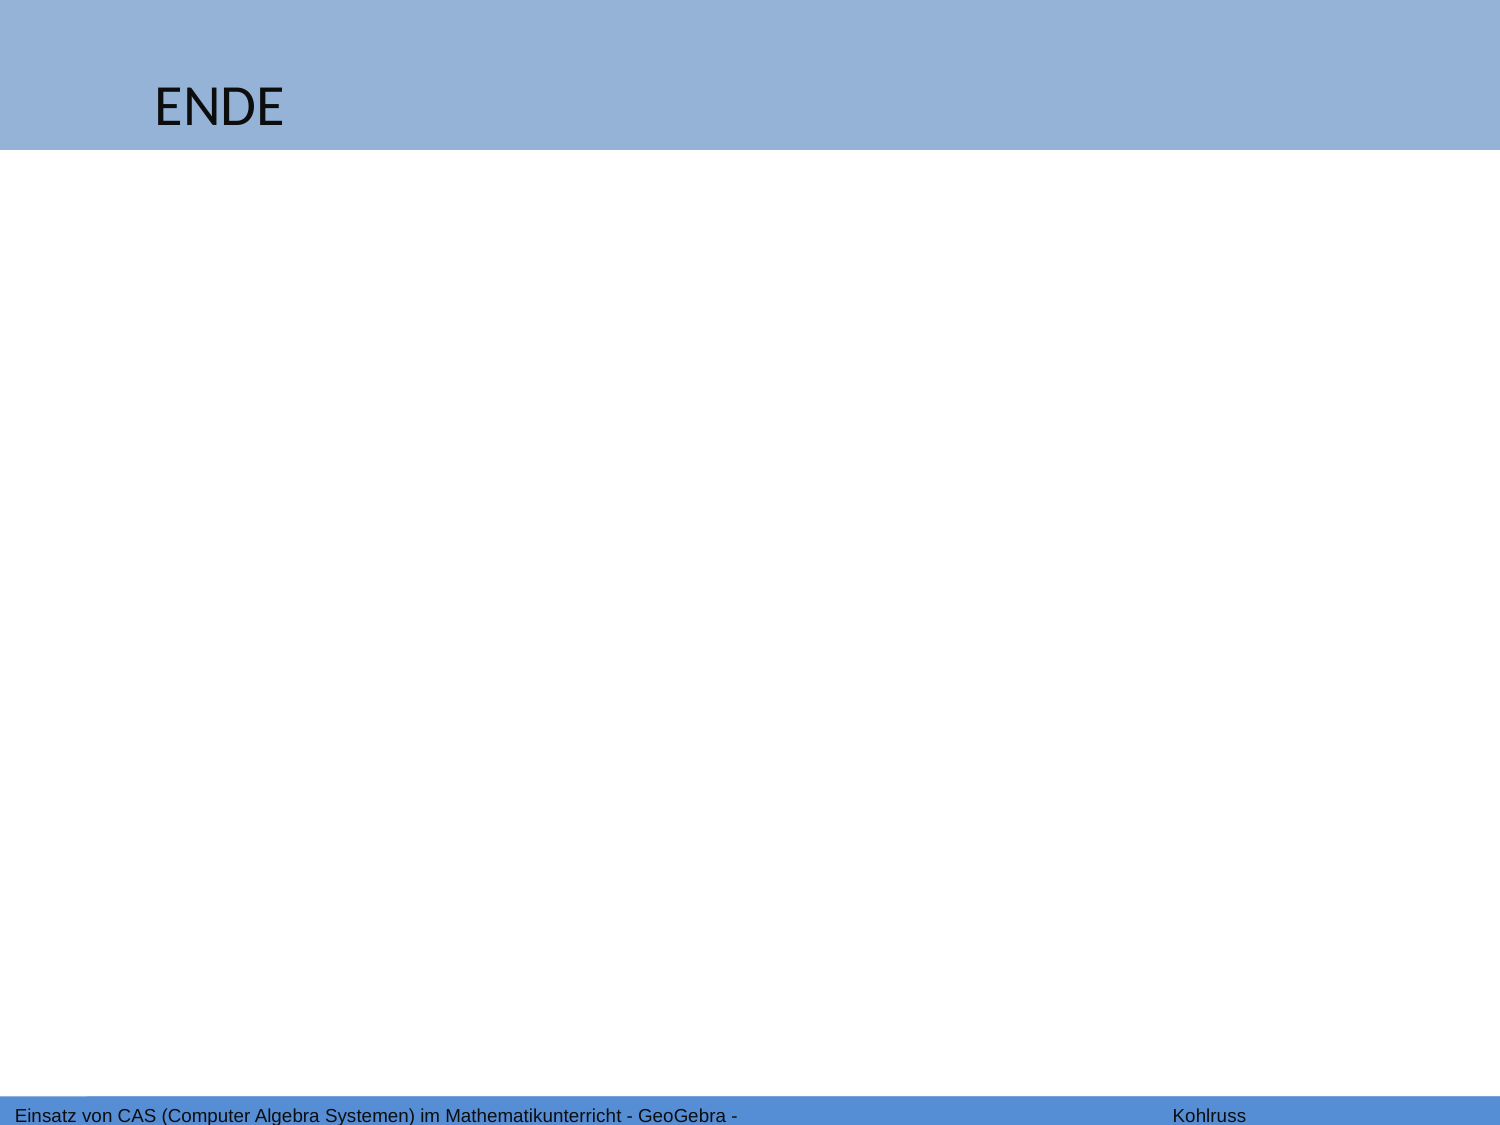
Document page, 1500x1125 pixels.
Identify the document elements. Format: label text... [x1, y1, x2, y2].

text_box ENDE [139, 59, 1500, 145]
